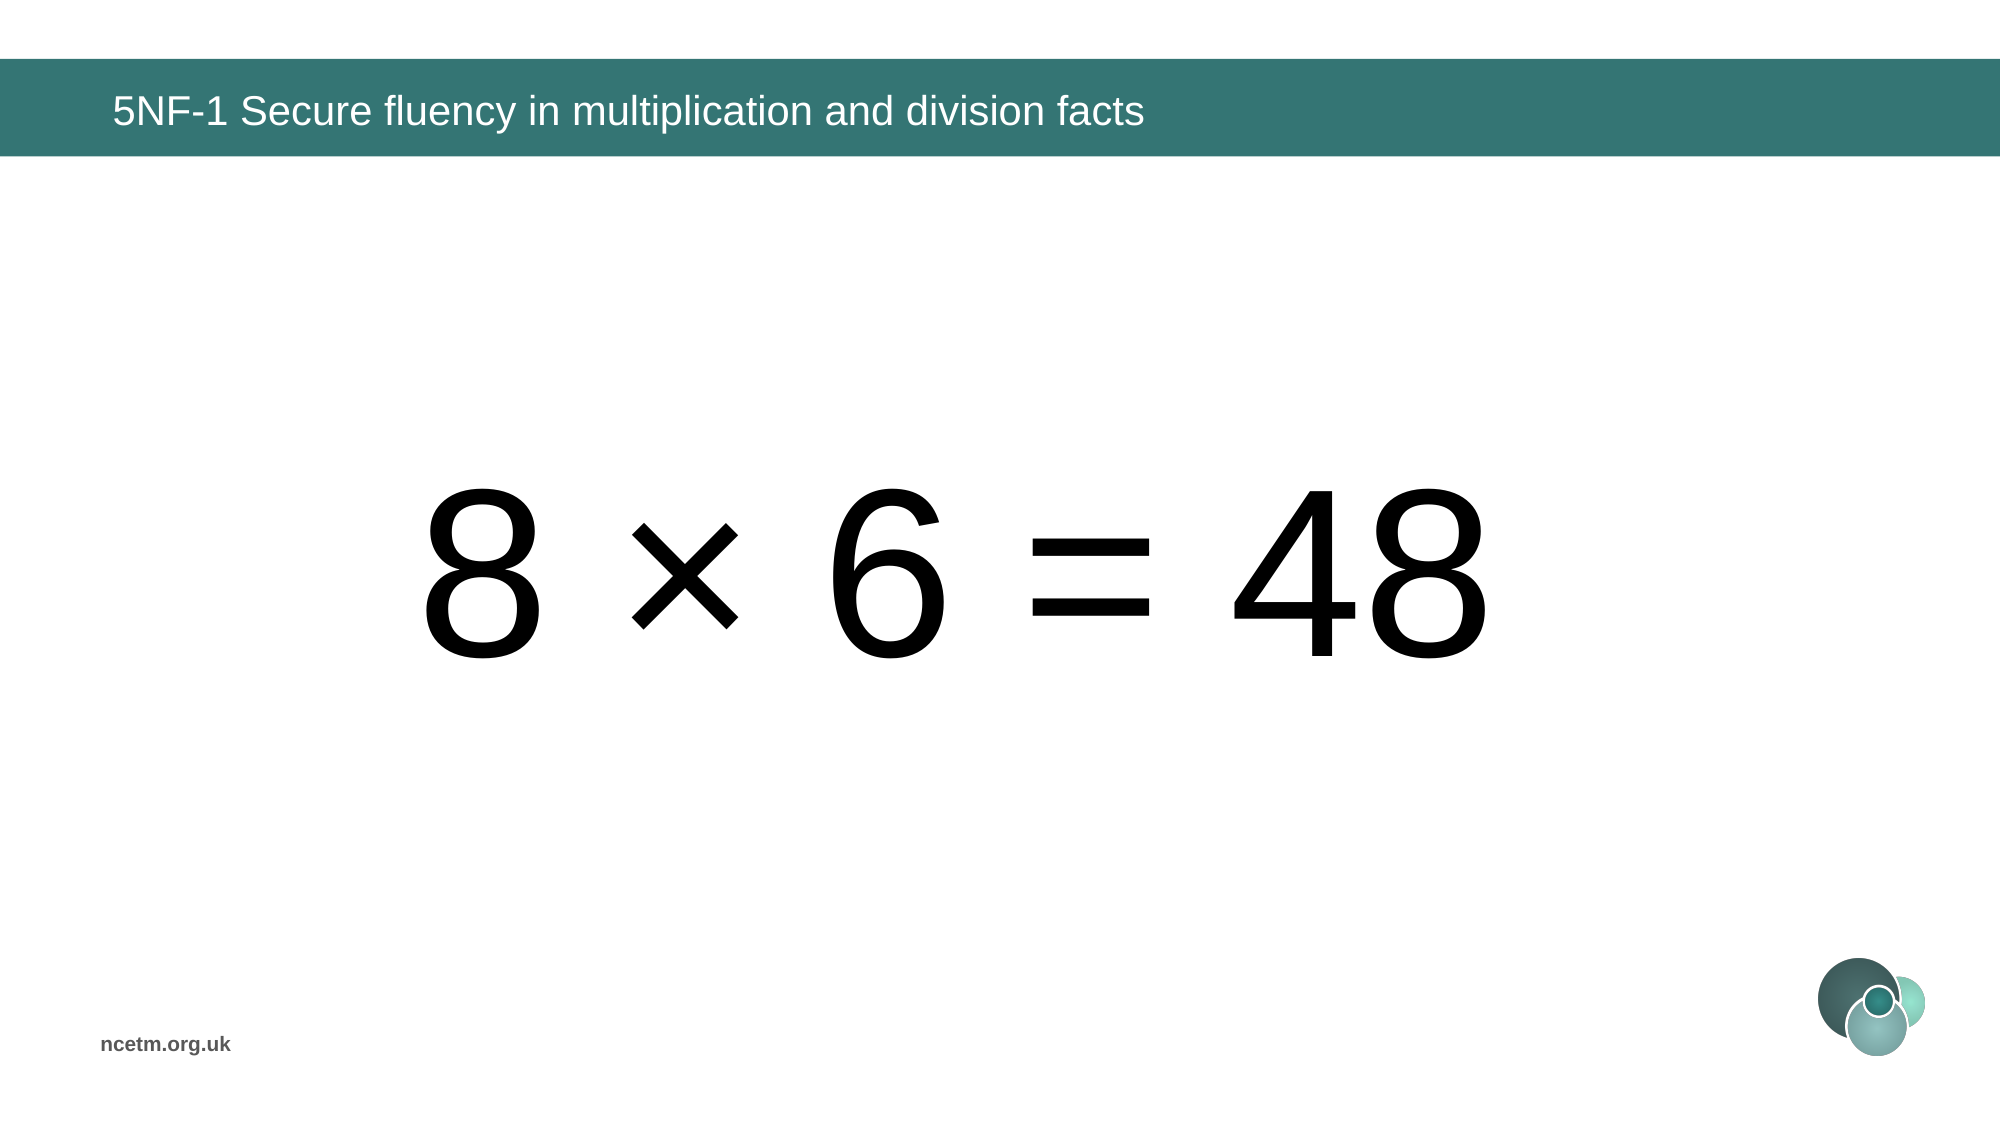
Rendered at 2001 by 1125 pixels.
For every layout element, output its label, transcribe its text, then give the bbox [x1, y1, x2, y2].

title 5NF-1 Secure fluency in multiplication and division facts [97, 76, 1945, 147]
text_box 8 × 6 = [401, 409, 1214, 712]
text_box 48 [1214, 409, 1511, 712]
picture [1818, 958, 1925, 1056]
